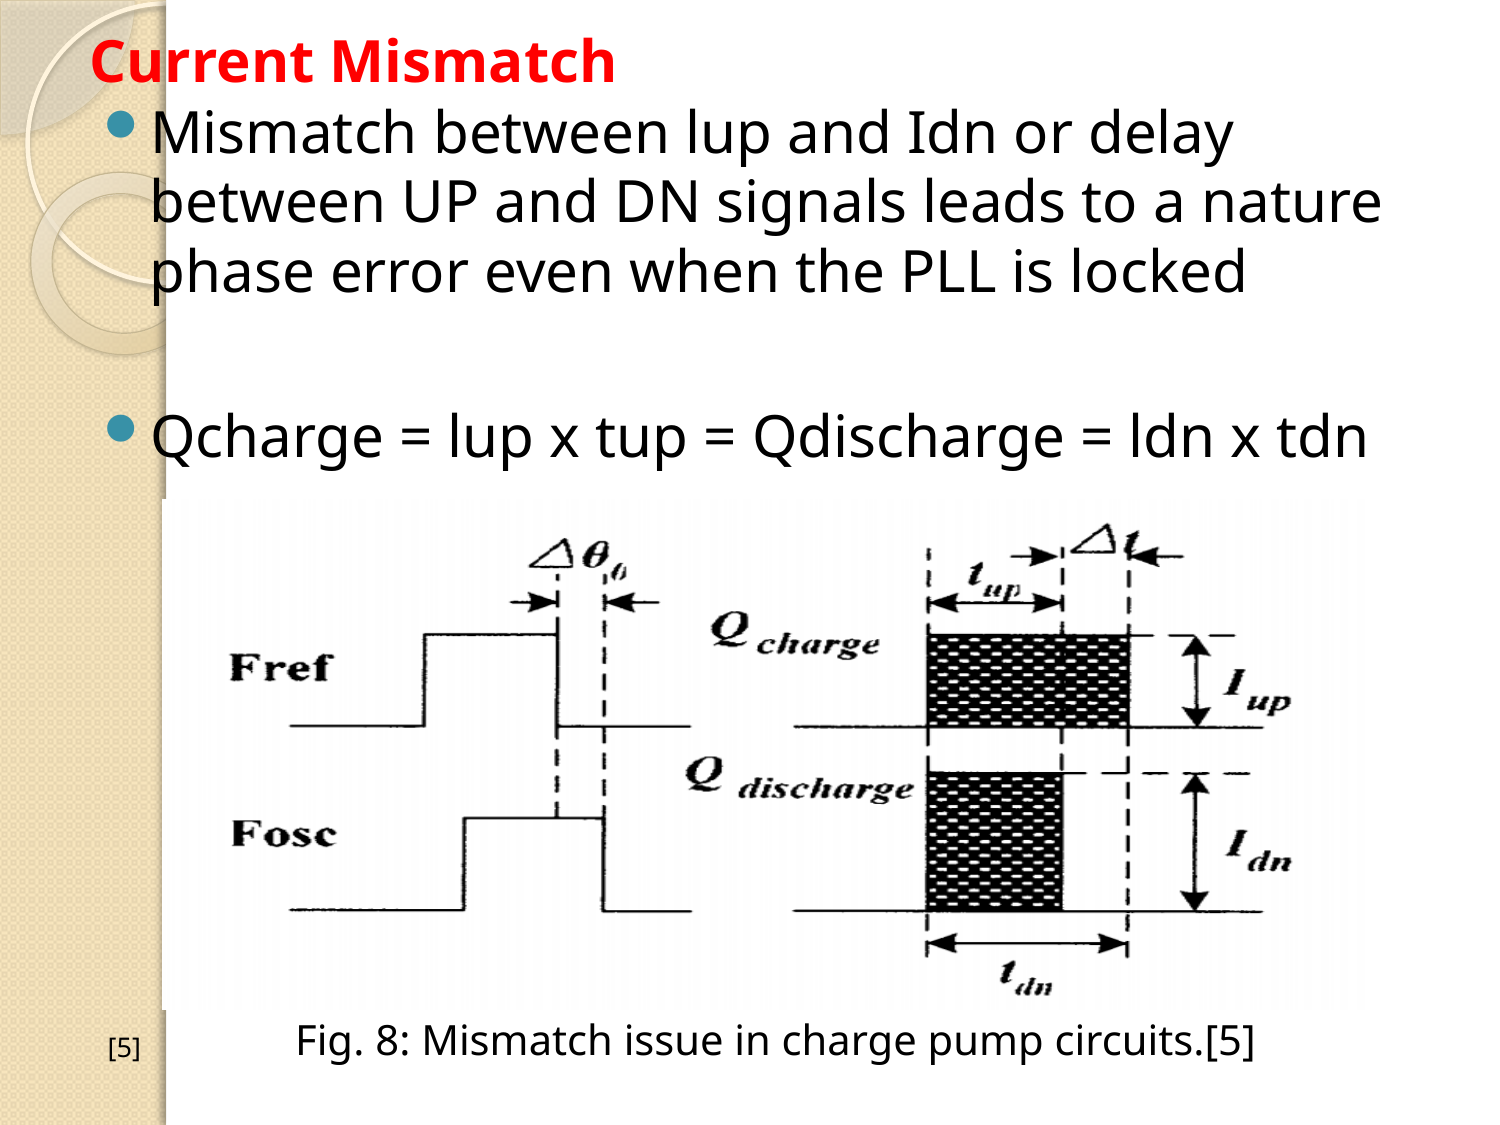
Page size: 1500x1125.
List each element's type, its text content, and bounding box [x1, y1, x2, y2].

title Current Mismatch [75, 24, 1425, 87]
list Mismatch between lup and Idn or delay between UP and DN signals leads to a nature phase error even when the PLL is locked Qcharge = lup x tup = Qdischarge = ldn x tdn [5] [75, 87, 1425, 1088]
text_box Fig. 8: Mismatch issue in charge pump circuits.[5] [262, 1021, 1324, 1083]
picture [162, 499, 1371, 1010]
